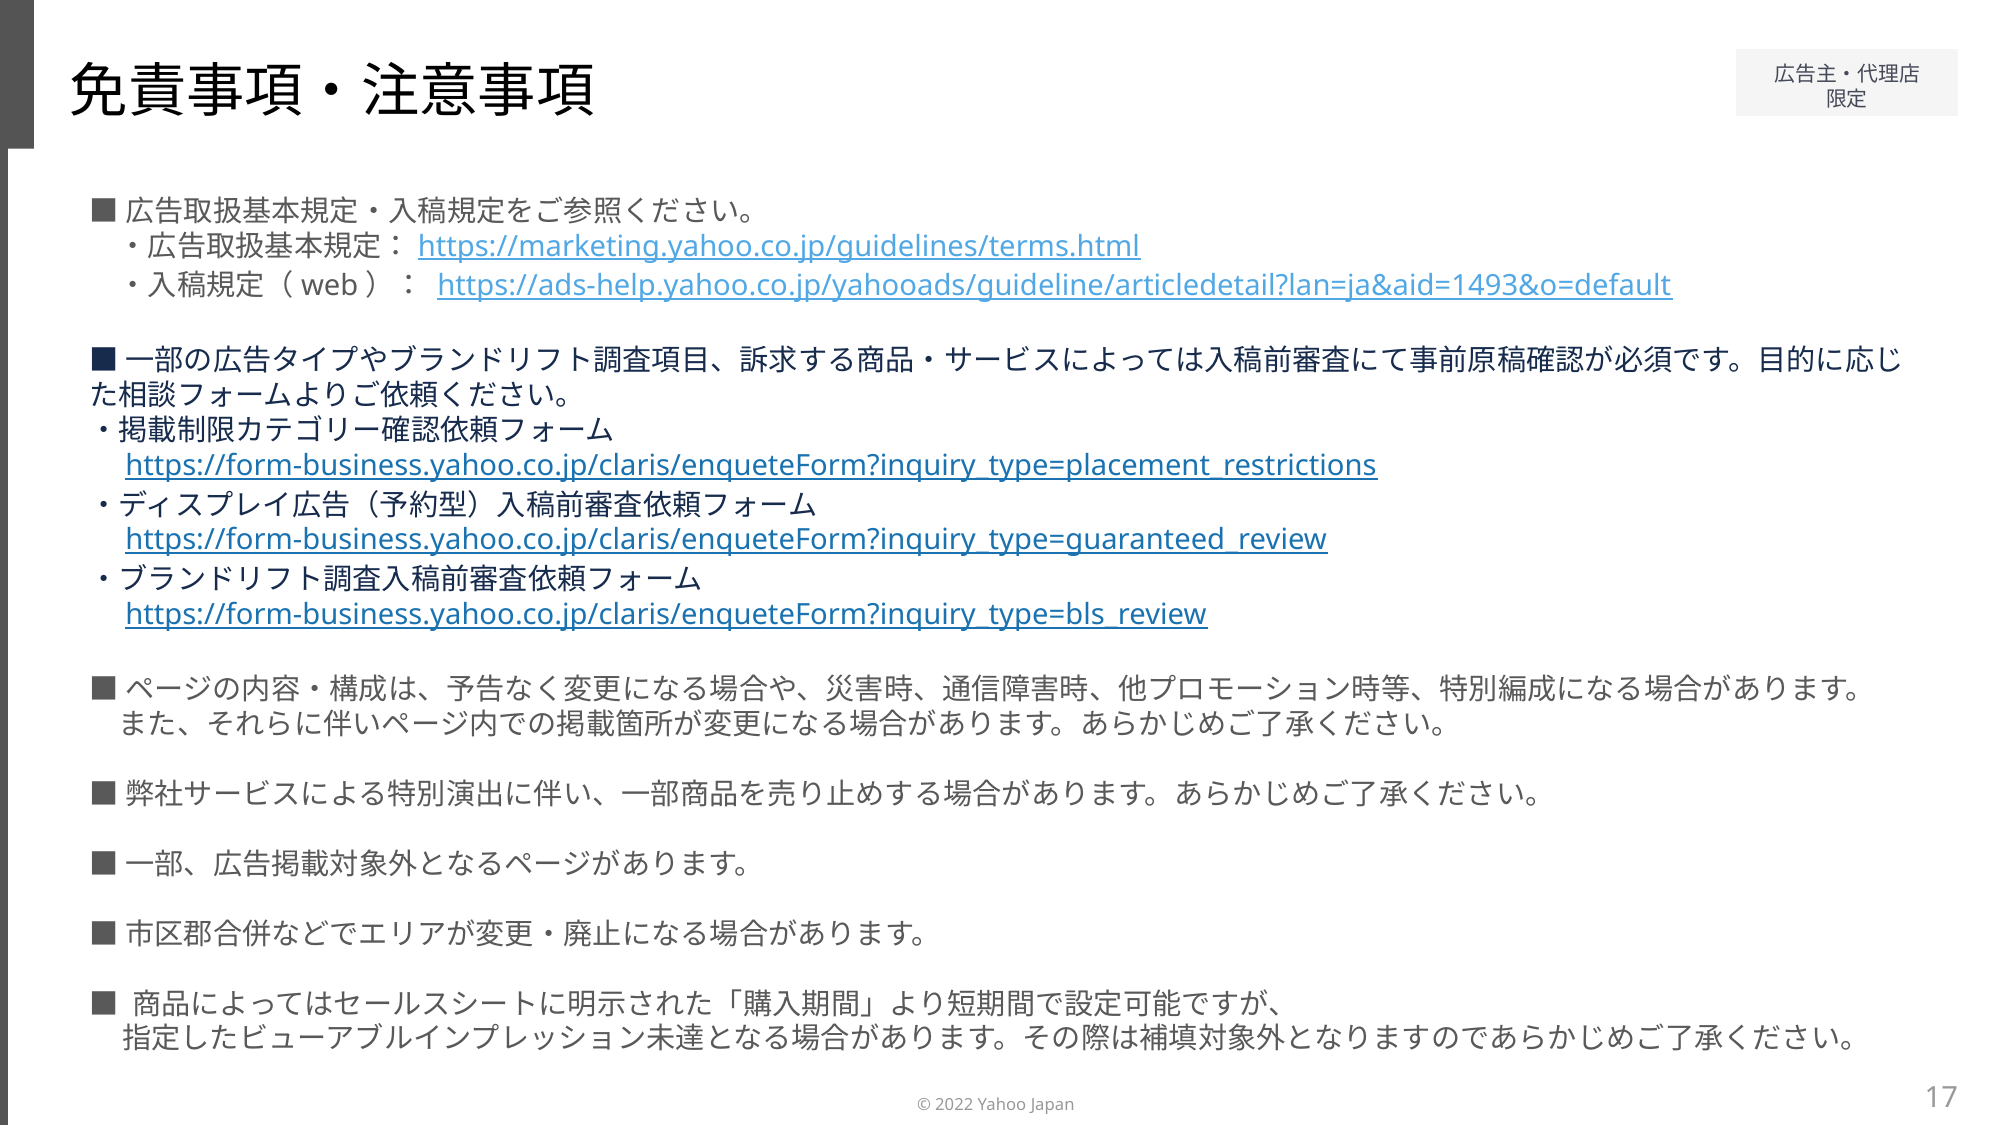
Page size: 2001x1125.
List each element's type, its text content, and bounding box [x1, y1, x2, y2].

list 免責事項・注意事項 [54, 21, 1656, 155]
text_box ■広告取扱基本規定・入稿規定をご参照ください。 ・広告取扱基本規定：https://marketing.yahoo.co.jp/guidelines/terms.html ・入稿規定（web）： https://ads-help.yahoo.co.jp/yahooads/guideline/articledetail?lan=ja&aid=1493&o=default ■一部の広告タイプやブランドリフト調査項目、訴求する商品・サービスによっては入稿前審査にて事前原稿確認が必須です。目的に応じた相談フォームよりご依頼ください。 ・掲載制限カテゴリー確認依頼フォーム https://form-business.yahoo.co.jp/claris/enqueteForm?inquiry_type=placement_restrictions ・ディスプレイ広告（予約型）入稿前審査依頼フォーム https://form-business.yahoo.co.jp/claris/enqueteForm?inquiry_type=guaranteed_review ・ブランドリフト調査入稿前審査依頼フォーム https://form-business.yahoo.co.jp/claris/enqueteForm?inquiry_type=bls_review ■ページの内容・構成は、予告なく変更になる場合や、災害時、通信障害時、他プロモーション時等、特別編成になる場合があります。 また、それらに伴いページ内での掲載箇所が変更になる場合があります。あらかじめご了承ください。 ■弊社サービスによる特別演出に伴い、一部商品を売り止めする場合があります。あらかじめご了承ください。 ■一部、広告掲載対象外となるページがあります。 ■市区郡合併などでエリアが変更・廃止になる場合があります。 ■ 商品によってはセールスシートに明示された「購入期間」より短期間で設定可能ですが、 指定したビューアブルインプレッション未達となる場合があります。その際は補填対象外となりますのであらかじめご了承ください。 [74, 184, 1945, 1098]
slide_number 17 [1803, 1070, 1973, 1125]
